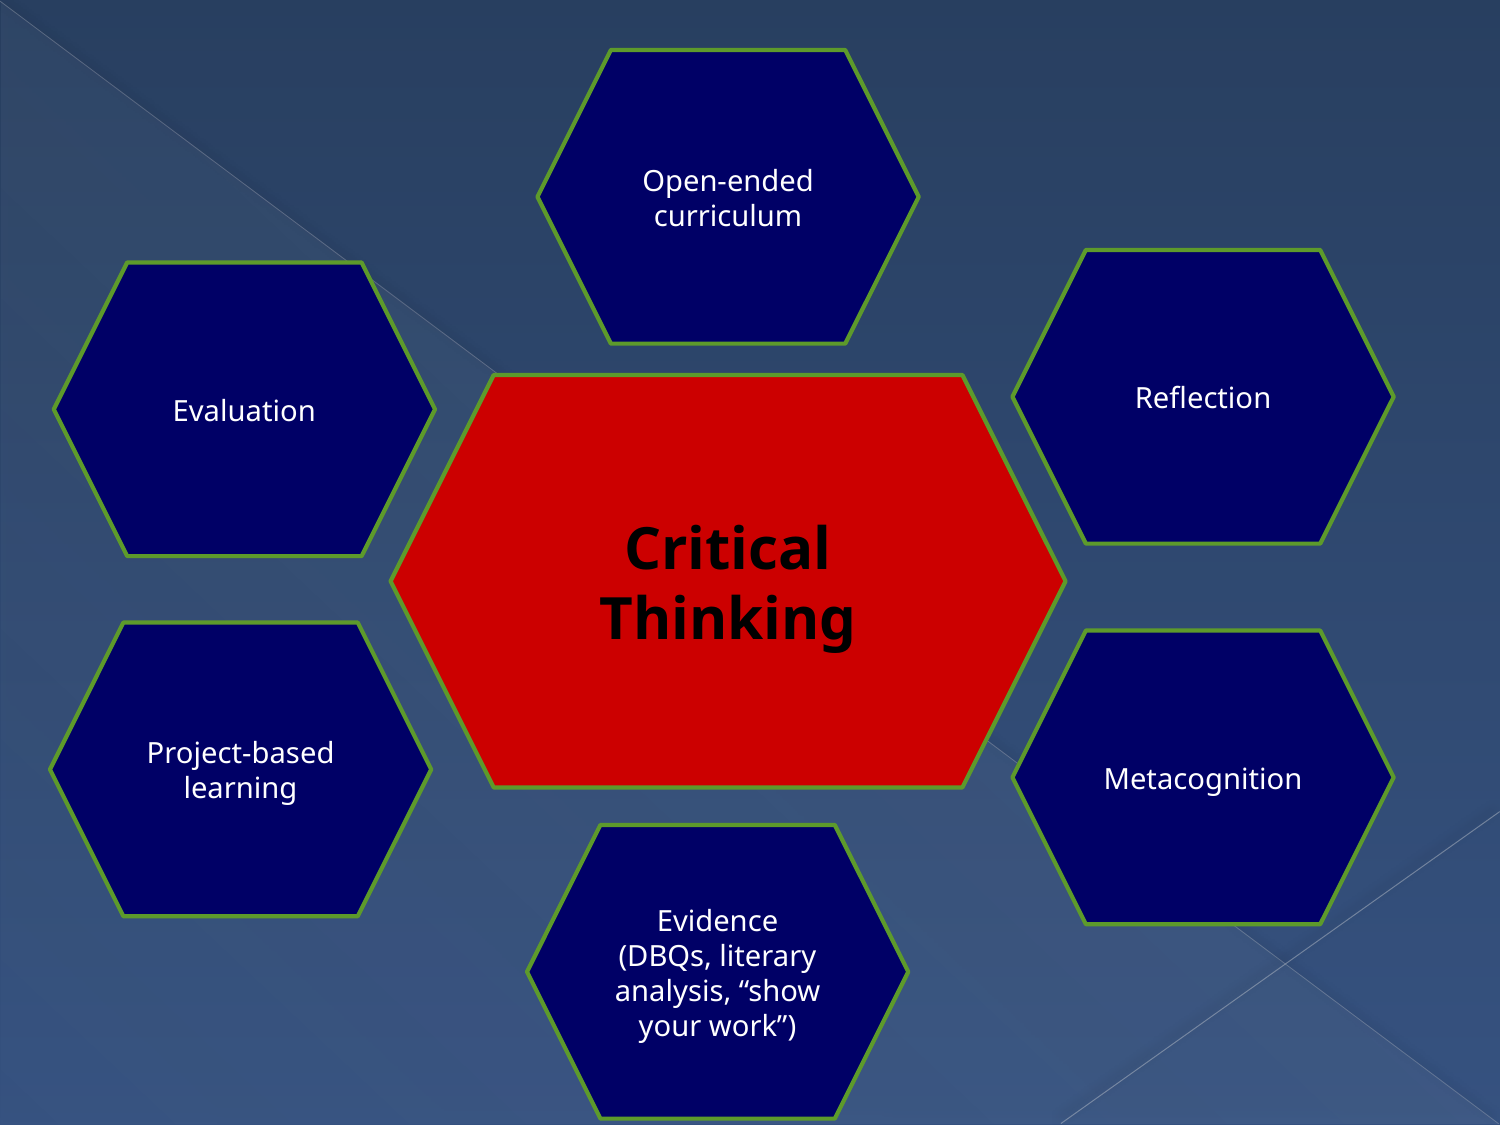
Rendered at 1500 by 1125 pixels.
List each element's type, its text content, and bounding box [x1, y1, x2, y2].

text_box Open-ended curriculum [535, 47, 921, 346]
text_box Evidence (DBQs, literary analysis, “show your work”) [525, 822, 911, 1121]
text_box Reflection [1010, 247, 1396, 546]
text_box Metacognition [1010, 628, 1396, 927]
text_box Project-based learning [48, 620, 434, 919]
text_box Critical Thinking [388, 372, 1068, 790]
text_box Evaluation [51, 260, 437, 559]
